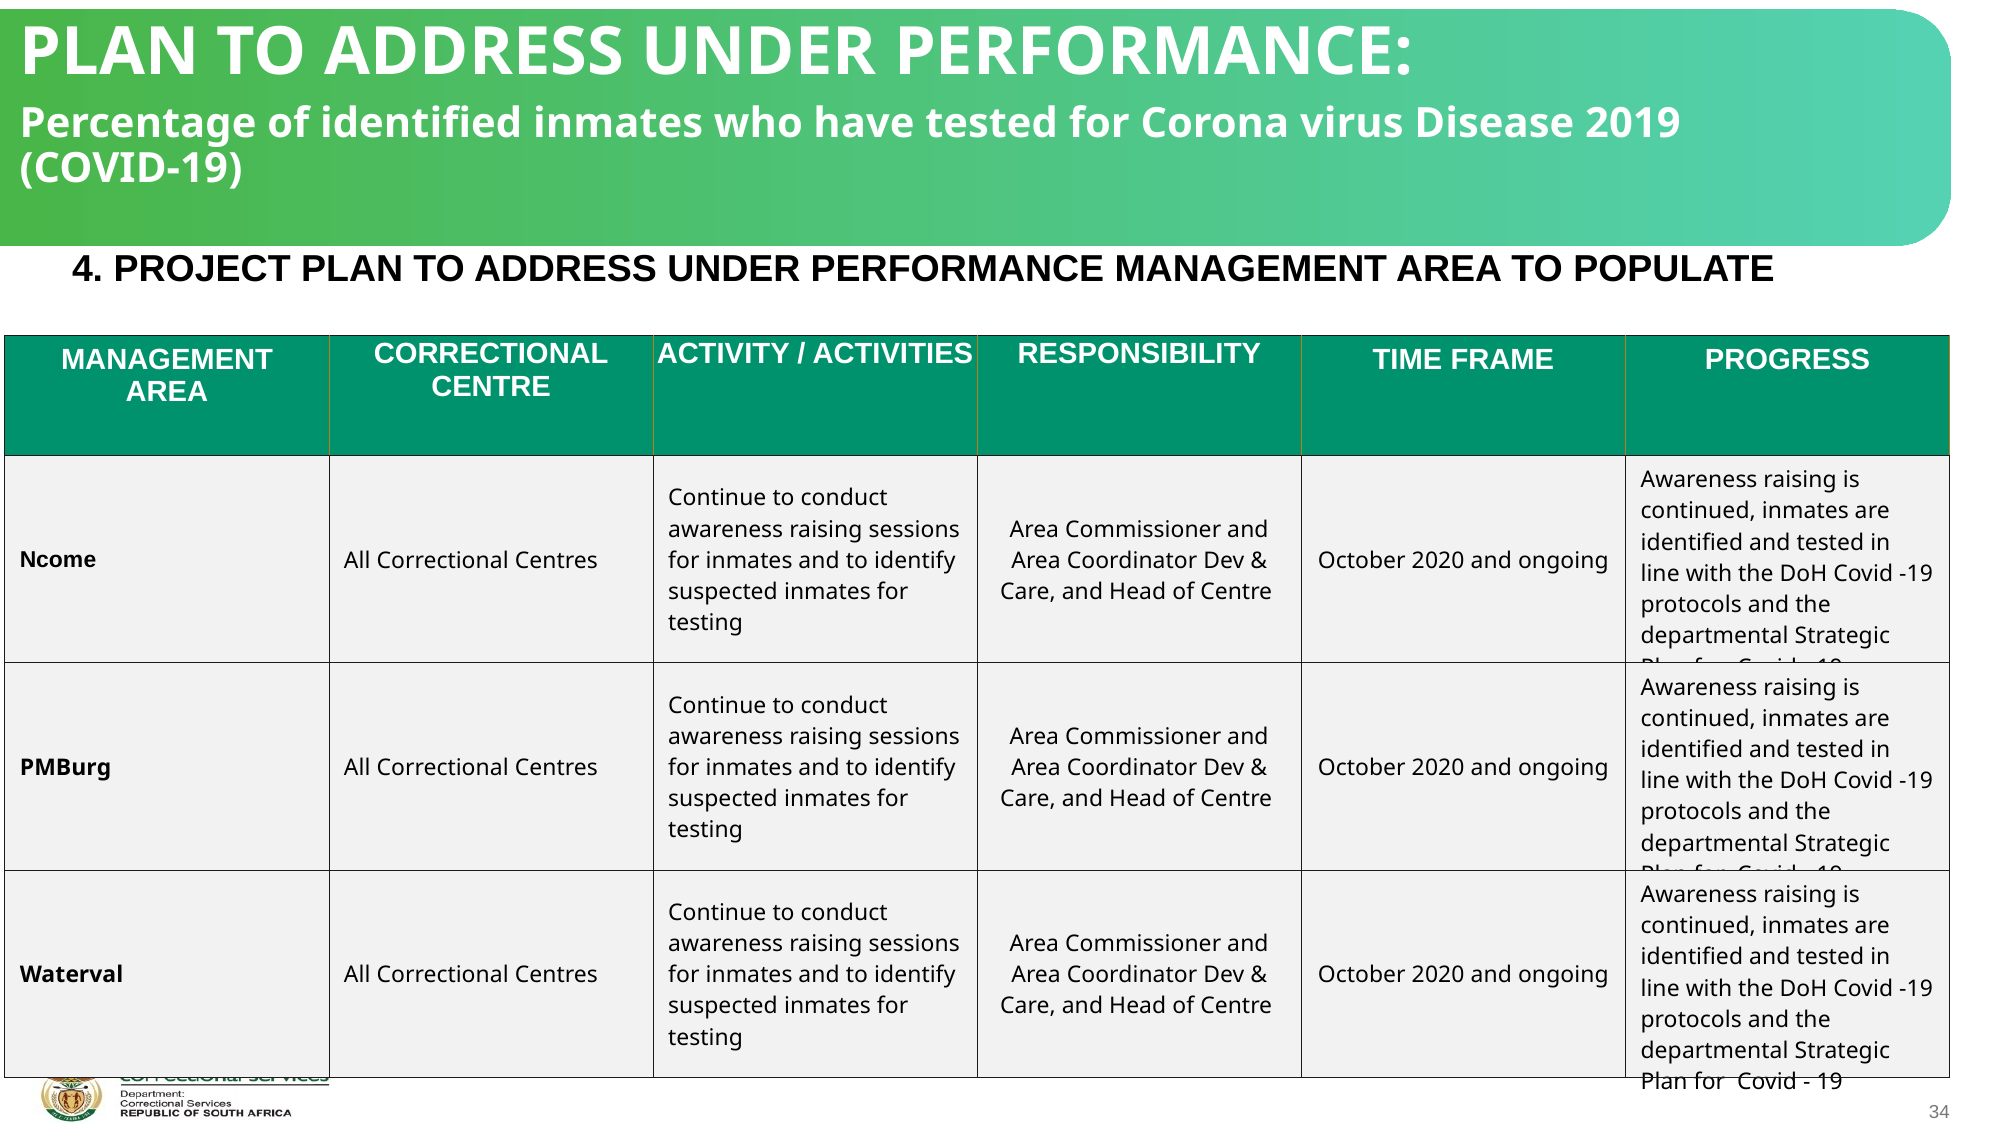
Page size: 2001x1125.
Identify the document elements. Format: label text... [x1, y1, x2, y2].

table_header RESPONSIBILITY [978, 336, 1301, 455]
table_cell October 2020 and ongoing [1302, 456, 1625, 662]
table_cell Awareness raising is continued, inmates are identified and tested in line with the DoH Covid -19 protocols and the departmental Strategic Plan for Covid - 19 [1626, 663, 1949, 870]
table_header PROGRESS [1626, 336, 1949, 455]
table_cell Awareness raising is continued, inmates are identified and tested in line with the DoH Covid -19 protocols and the departmental Strategic Plan for Covid - 19 [1626, 456, 1949, 662]
table_cell Ncome [5, 456, 329, 662]
picture [33, 1078, 332, 1123]
table_header TIME FRAME [1302, 336, 1625, 455]
table_cell Continue to conduct awareness raising sessions for inmates and to identify suspected inmates for testing [654, 871, 977, 1077]
table_header ACTIVITY / ACTIVITIES [654, 336, 977, 455]
text_box [0, 9, 1951, 246]
table_cell Area Commissioner and Area Coordinator Dev & Care, and Head of Centre [978, 456, 1301, 662]
table_header MANAGEMENT AREA [5, 336, 329, 455]
table_cell Area Commissioner and Area Coordinator Dev & Care, and Head of Centre [978, 663, 1301, 870]
table_cell Continue to conduct awareness raising sessions for inmates and to identify suspected inmates for testing [654, 456, 977, 662]
table_cell All Correctional Centres [330, 456, 653, 662]
table_cell October 2020 and ongoing [1302, 871, 1625, 1077]
table_cell Continue to conduct awareness raising sessions for inmates and to identify suspected inmates for testing [654, 663, 977, 870]
table_cell All Correctional Centres [330, 663, 653, 870]
table_cell All Correctional Centres [330, 871, 653, 1077]
table_header CORRECTIONAL CENTRE [330, 336, 653, 455]
table_cell PMBurg [5, 663, 329, 870]
table_cell October 2020 and ongoing [1302, 663, 1625, 870]
table_cell Waterval [5, 871, 329, 1077]
text_box PLAN TO ADDRESS UNDER PERFORMANCE: Percentage of identified inmates who have tested for Corona virus Disease 2019 (COVID-19) [4, 9, 1803, 96]
table_cell Area Commissioner and Area Coordinator Dev & Care, and Head of Centre [978, 871, 1301, 1077]
table_cell Awareness raising is continued, inmates are identified and tested in line with the DoH Covid -19 protocols and the departmental Strategic Plan for Covid - 19 [1626, 871, 1949, 1077]
text_box 4. PROJECT PLAN TO ADDRESS UNDER PERFORMANCE MANAGEMENT AREA TO POPULATE [4, 236, 1925, 296]
